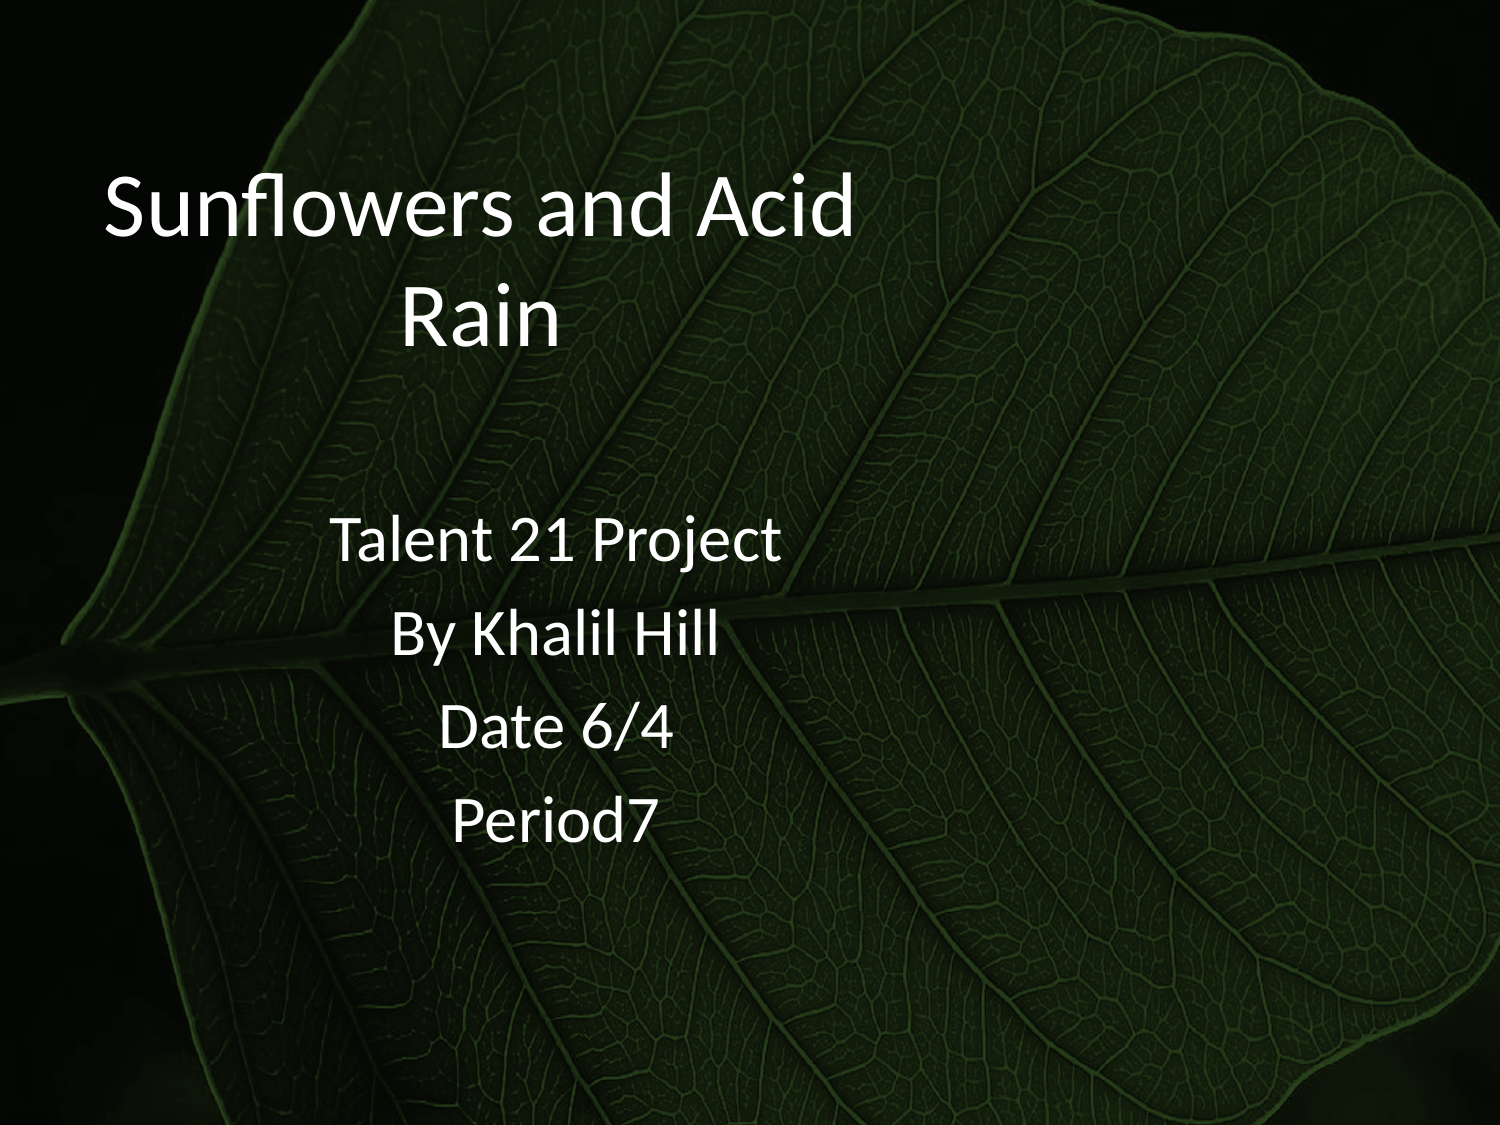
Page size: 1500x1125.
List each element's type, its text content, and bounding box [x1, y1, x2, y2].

picture [0, 0, 1500, 1125]
title Sunflowers and Acid Rain [75, 75, 888, 435]
subtitle Talent 21 Project By Khalil Hill Date 6/4 Period7 [62, 487, 1050, 875]
